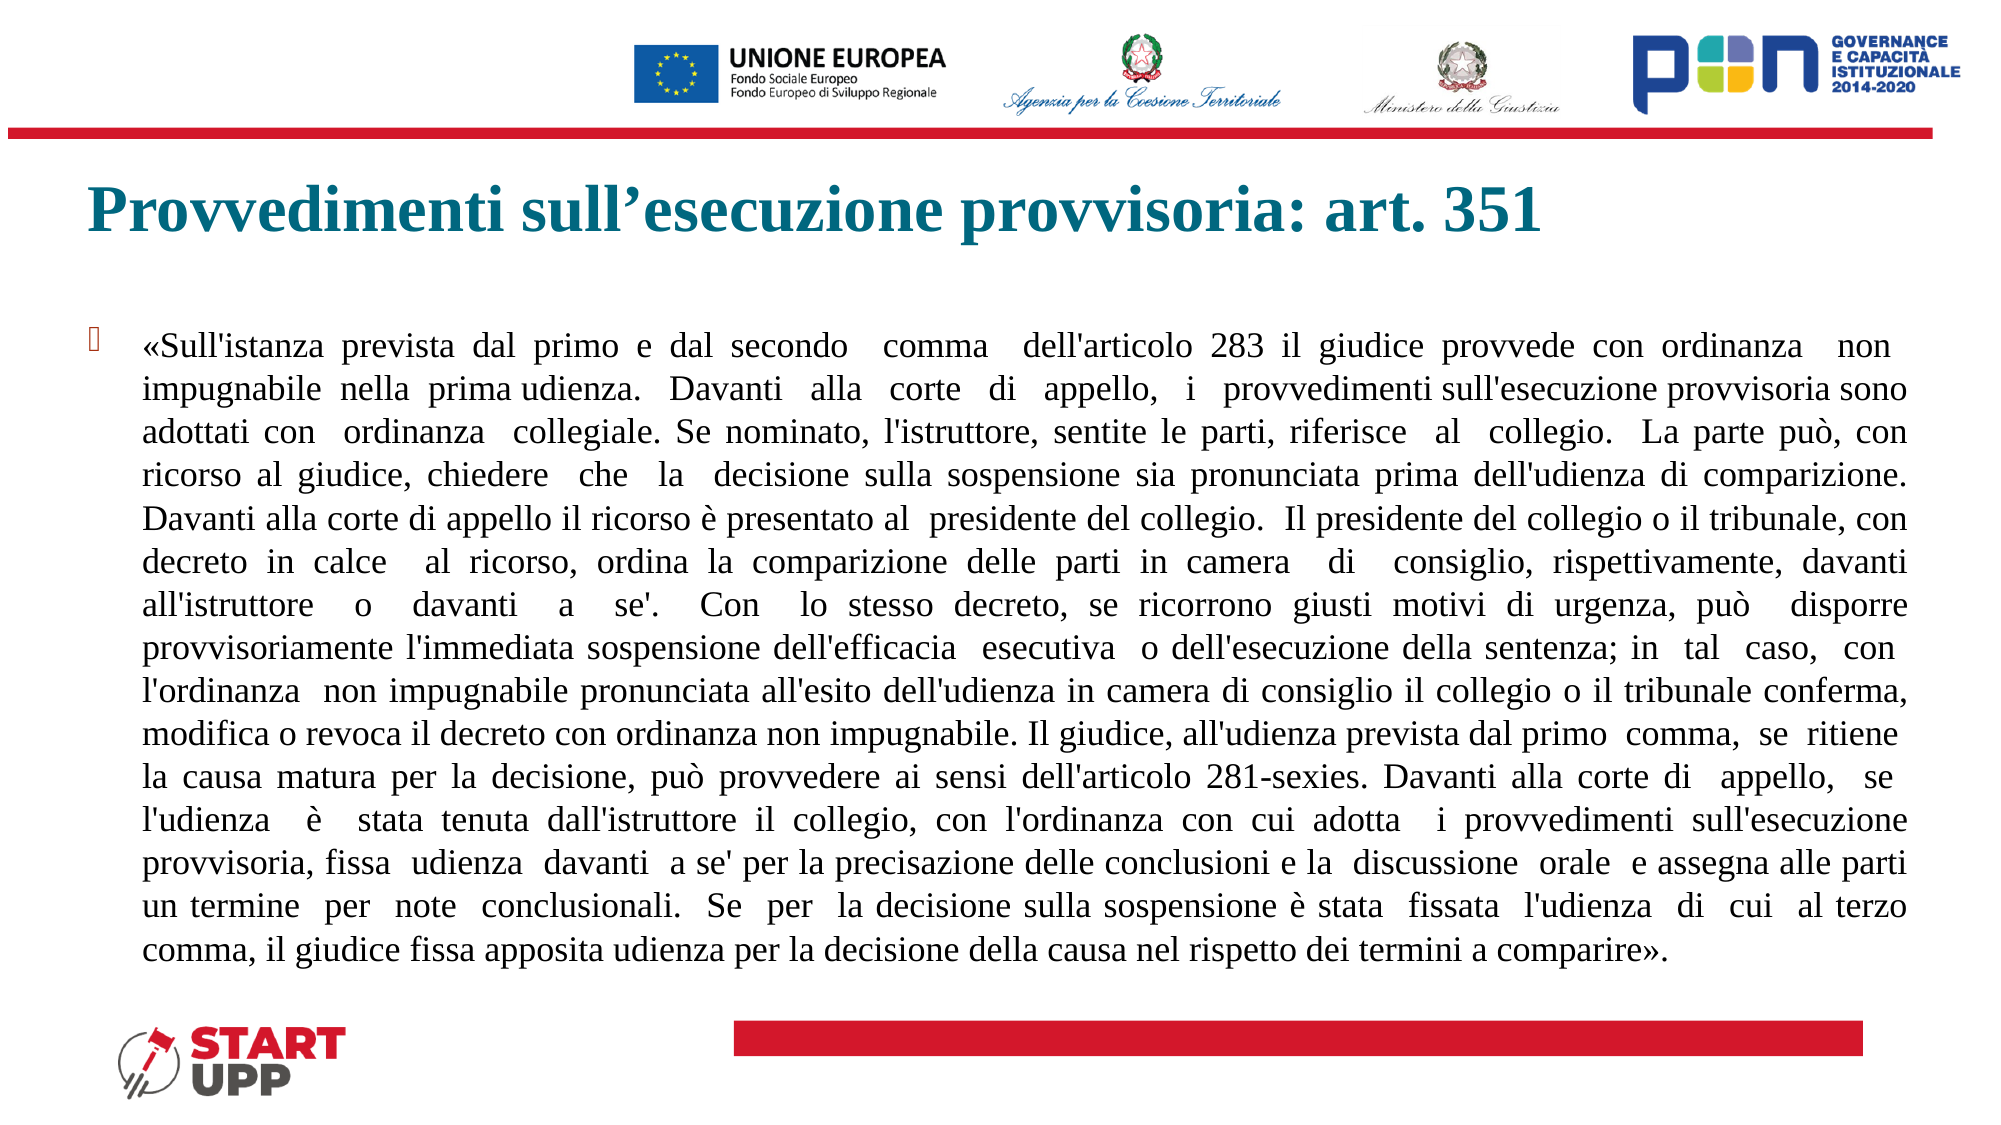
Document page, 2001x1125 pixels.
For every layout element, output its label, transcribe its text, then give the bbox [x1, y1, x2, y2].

picture [612, 24, 1972, 119]
list «Sull'istanza prevista dal primo e dal secondo comma dell'articolo 283 il giudice provvede con ordinanza non impugnabile nella prima udienza. Davanti alla corte di appello, i provvedimenti sull'esecuzione provvisoria sono adottati con ordinanza collegiale. Se nominato, l'istruttore, sentite le parti, riferisce al collegio. La parte può, con ricorso al giudice, chiedere che la decisione sulla sospensione sia pronunciata prima dell'udienza di comparizione. Davanti alla corte di appello il ricorso è presentato al presidente del collegio. Il presidente del collegio o il tribunale, con decreto in calce al ricorso, ordina la comparizione delle parti in camera di consiglio, rispettivamente, davanti all'istruttore o davanti a se'. Con lo stesso decreto, se ricorrono giusti motivi di urgenza, può disporre provvisoriamente l'immediata sospensione dell'efficacia esecutiva o dell'esecuzione della sentenza; in tal caso, con l'ordinanza non impugnabile pronunciata all'esito dell'udienza in camera di consiglio il collegio o il tribunale conferma, modifica o revoca il decreto con ordinanza non impugnabile. Il giudice, all'udienza prevista dal primo comma, se ritiene la causa matura per la decisione, può provvedere ai sensi dell'articolo 281-sexies. Davanti alla corte di appello, se l'udienza è stata tenuta dall'istruttore il collegio, con l'ordinanza con cui adotta i provvedimenti sull'esecuzione provvisoria, fissa udienza davanti a se' per la precisazione delle conclusioni e la discussione orale e assegna alle parti un termine per note conclusionali. Se per la decisione sulla sospensione è stata fissata l'udienza di cui al terzo comma, il giudice fissa apposita udienza per la decisione della causa nel rispetto dei termini a comparire». [67, 301, 1933, 1000]
title Provvedimenti sull’esecuzione provvisoria: art. 351 [67, 144, 1932, 271]
picture [114, 1019, 351, 1103]
